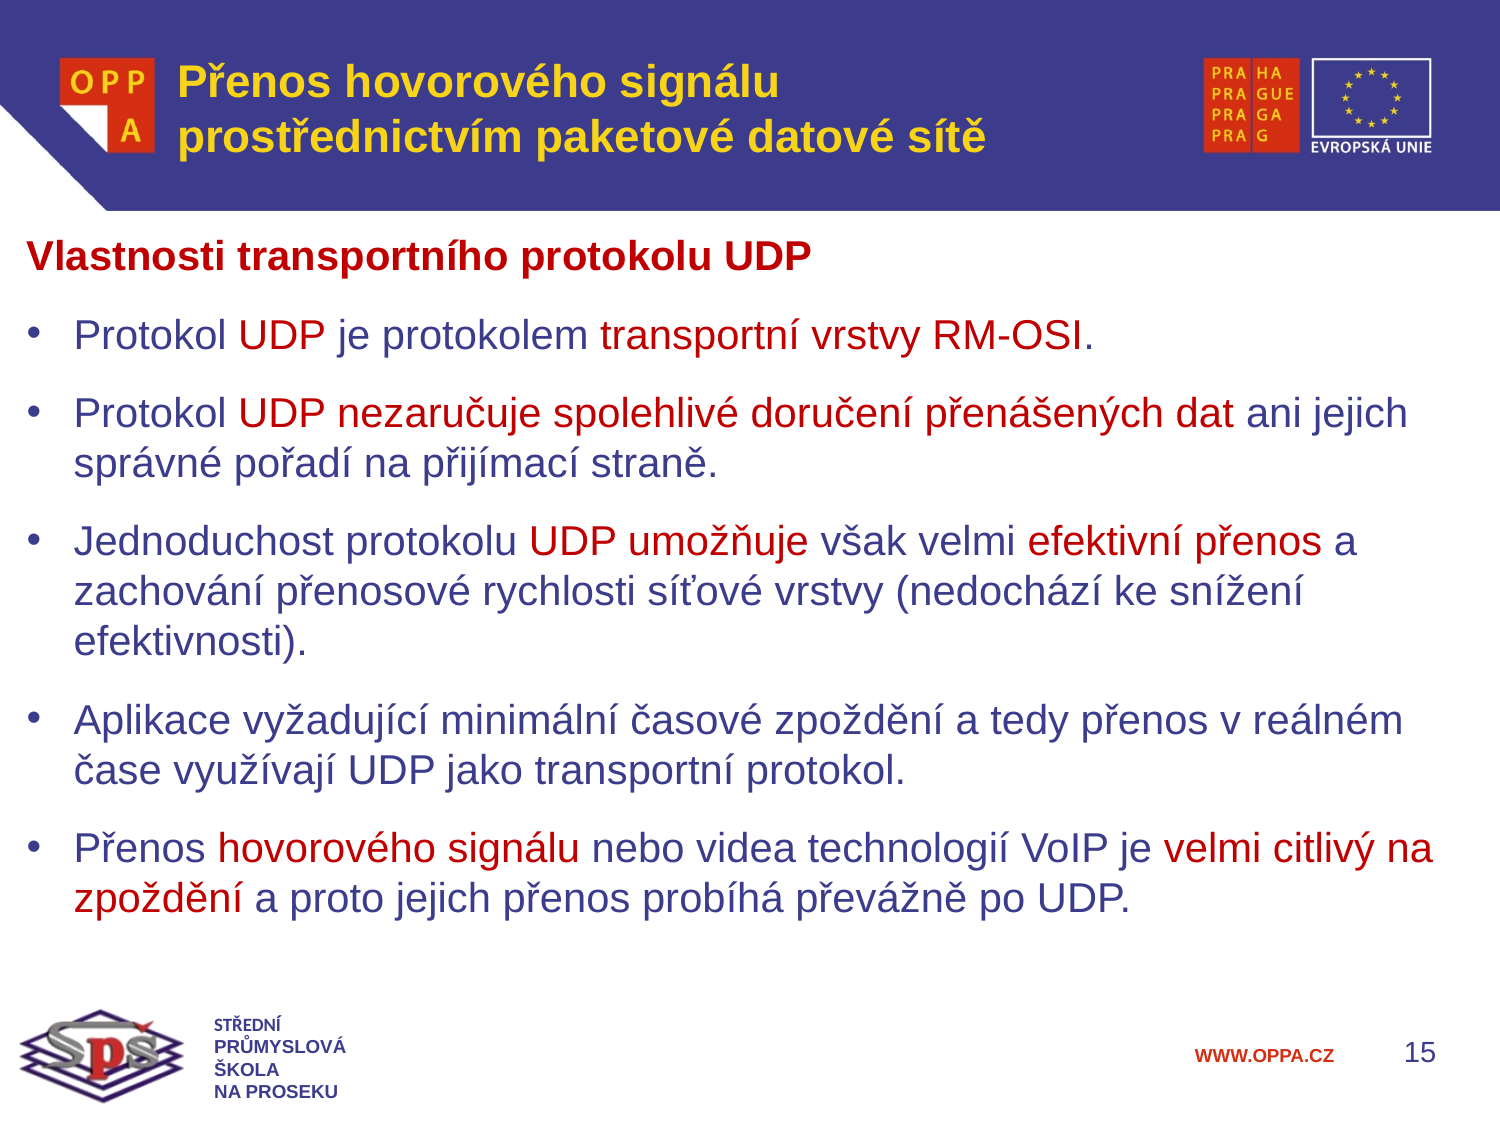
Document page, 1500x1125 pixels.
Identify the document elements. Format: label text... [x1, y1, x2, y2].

title Přenos hovorového signálu prostřednictvím paketové datové sítě [177, 38, 1137, 162]
text_box STŘEDNÍ PRŮMYSLOVÁ ŠKOLA NA PROSEKU [199, 1004, 509, 1110]
text_box Vlastnosti transportního protokolu UDP Protokol UDP je protokolem transportní vrstvy RM-OSI. Protokol UDP nezaručuje spolehlivé doručení přenášených dat ani jejich správné pořadí na přijímací straně. Jednoduchost protokolu UDP umožňuje však velmi efektivní přenos a zachování přenosové rychlosti síťové vrstvy (nedochází ke snížení efektivnosti). Aplikace vyžadující minimální časové zpoždění a tedy přenos v reálném čase využívají UDP jako transportní protokol. Přenos hovorového signálu nebo videa technologií VoIP je velmi citlivý na zpoždění a proto jejich přenos probíhá převážně po UDP. [11, 221, 1495, 983]
picture [0, 0, 1500, 211]
picture [19, 1001, 186, 1107]
slide_number 15 [1339, 1015, 1437, 1069]
